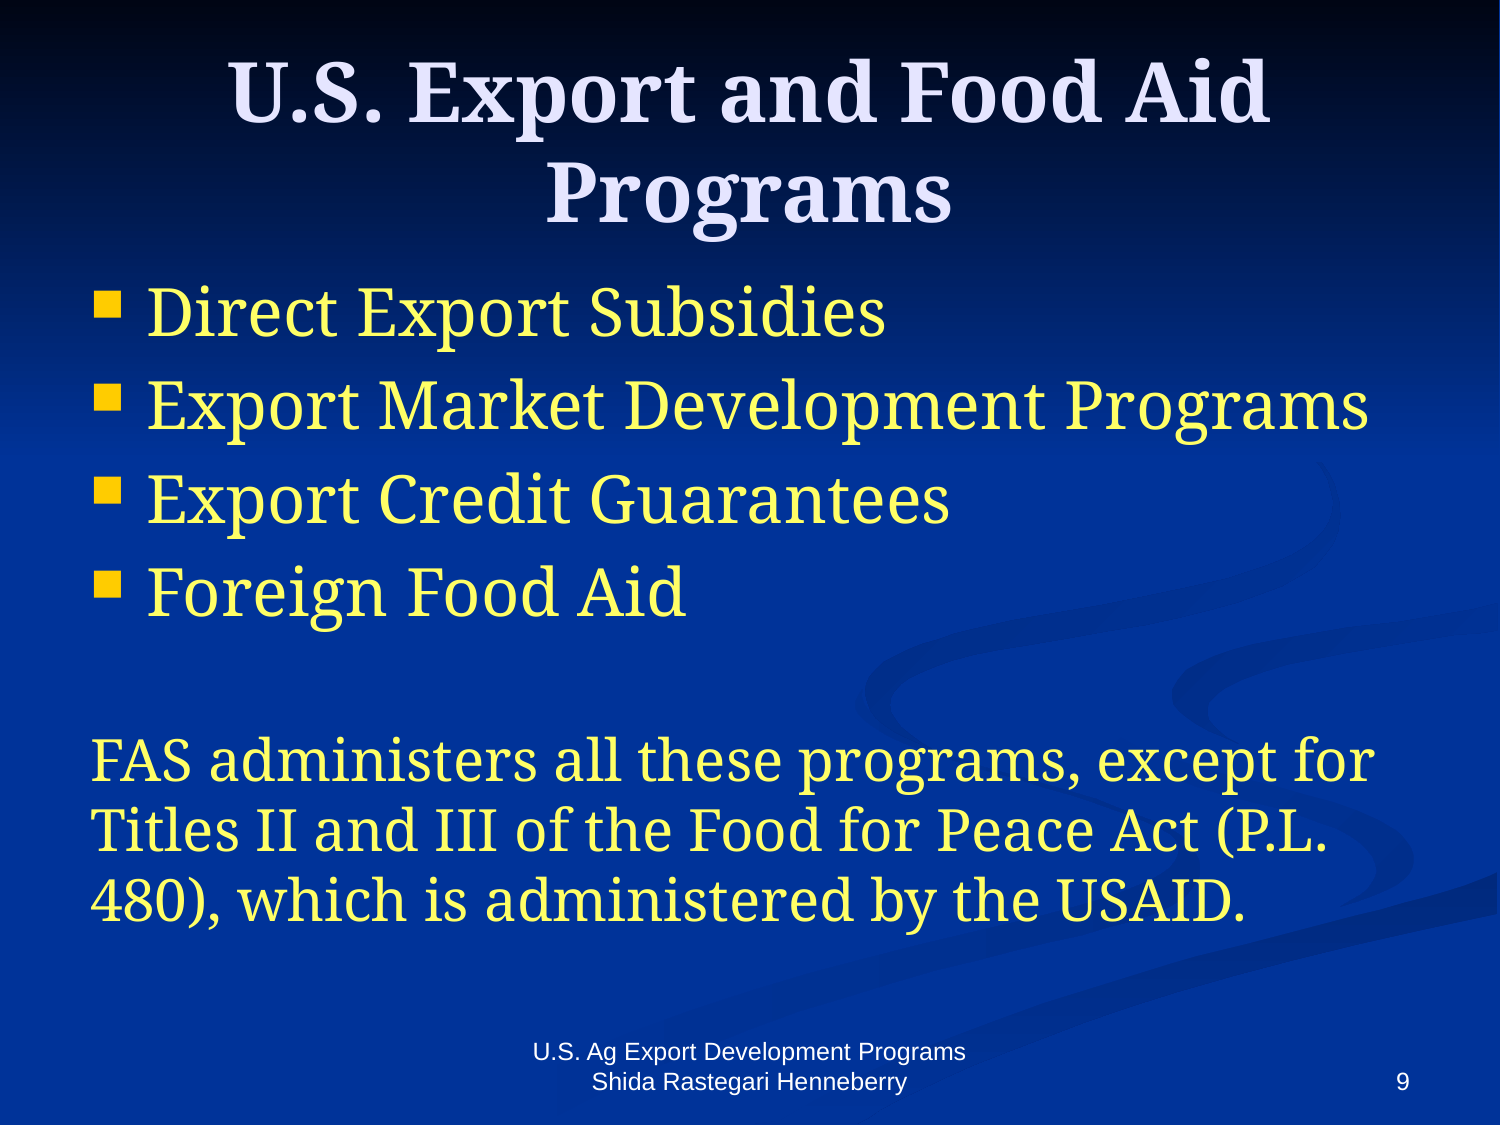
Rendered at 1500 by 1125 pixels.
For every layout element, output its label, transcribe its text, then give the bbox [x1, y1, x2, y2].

title U.S. Export and Food Aid Programs [75, 45, 1425, 233]
list Direct Export Subsidies Export Market Development Programs Export Credit Guarantees Foreign Food Aid FAS administers all these programs, except for Titles II and III of the Food for Peace Act (P.L. 480), which is administered by the USAID. [75, 262, 1425, 1005]
footer U.S. Ag Export Development Programs Shida Rastegari Henneberry [512, 1025, 988, 1104]
slide_number 9 [1074, 1025, 1425, 1104]
